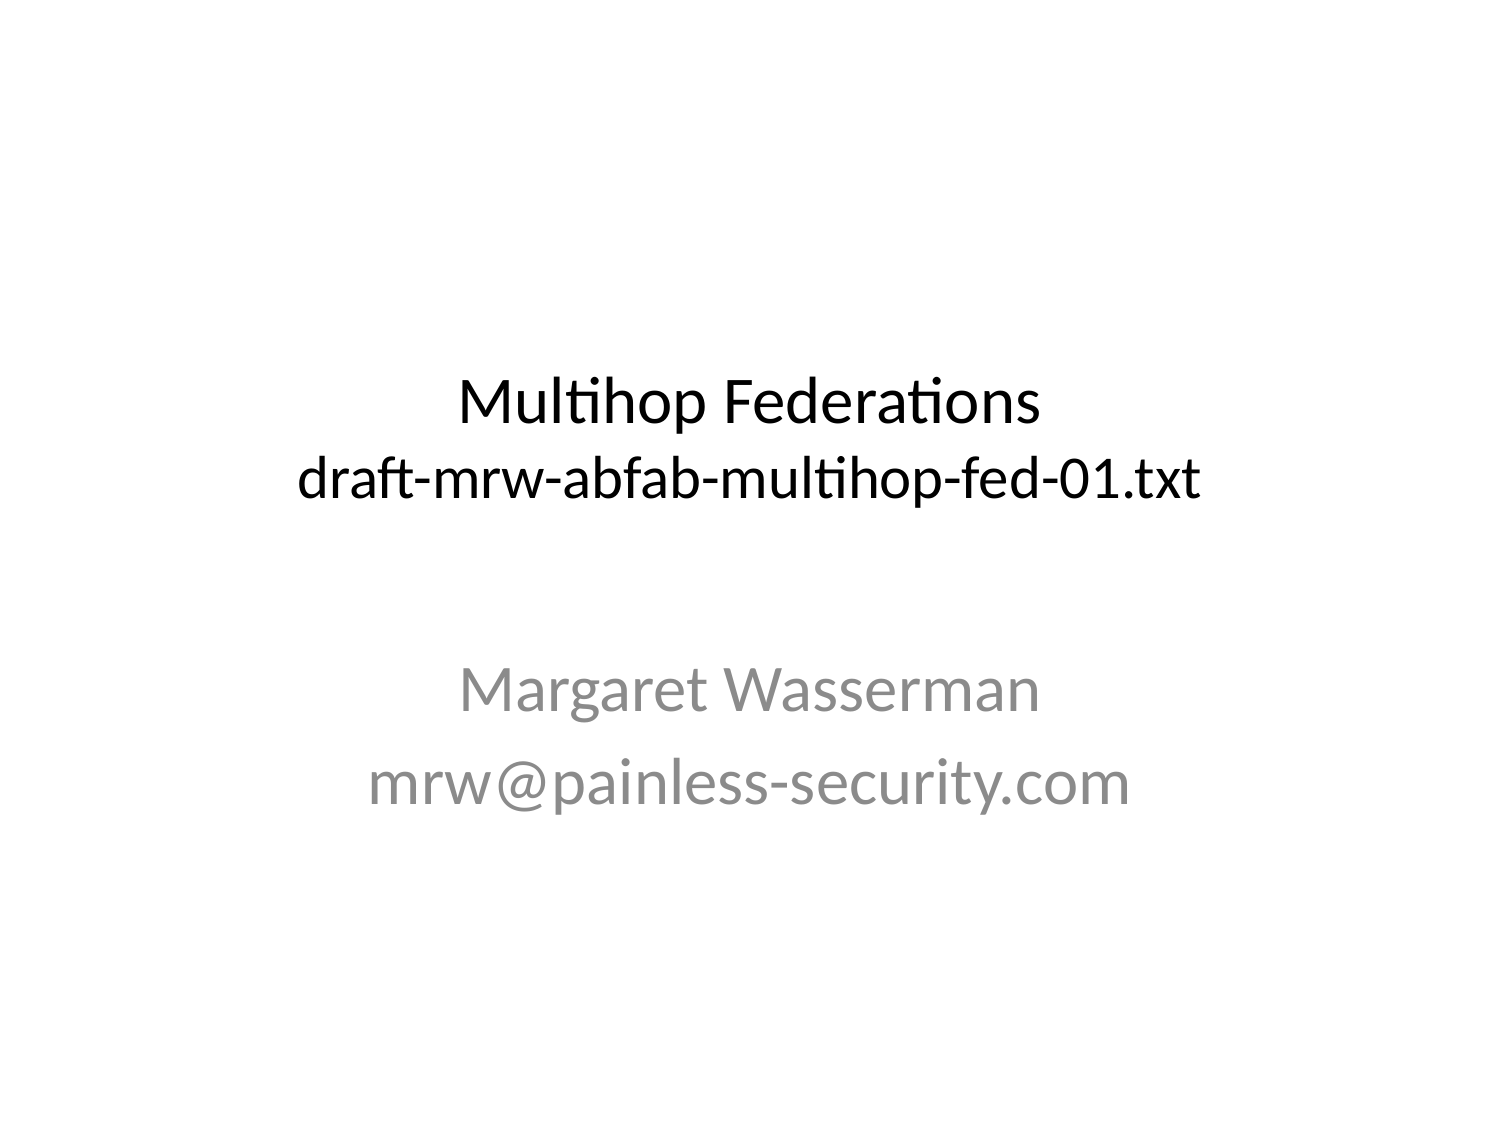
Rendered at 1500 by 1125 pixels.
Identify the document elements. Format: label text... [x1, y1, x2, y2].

title Multihop Federations draft-mrw-abfab-multihop-fed-01.txt [112, 349, 1388, 591]
subtitle Margaret Wasserman mrw@painless-security.com [225, 637, 1275, 925]
